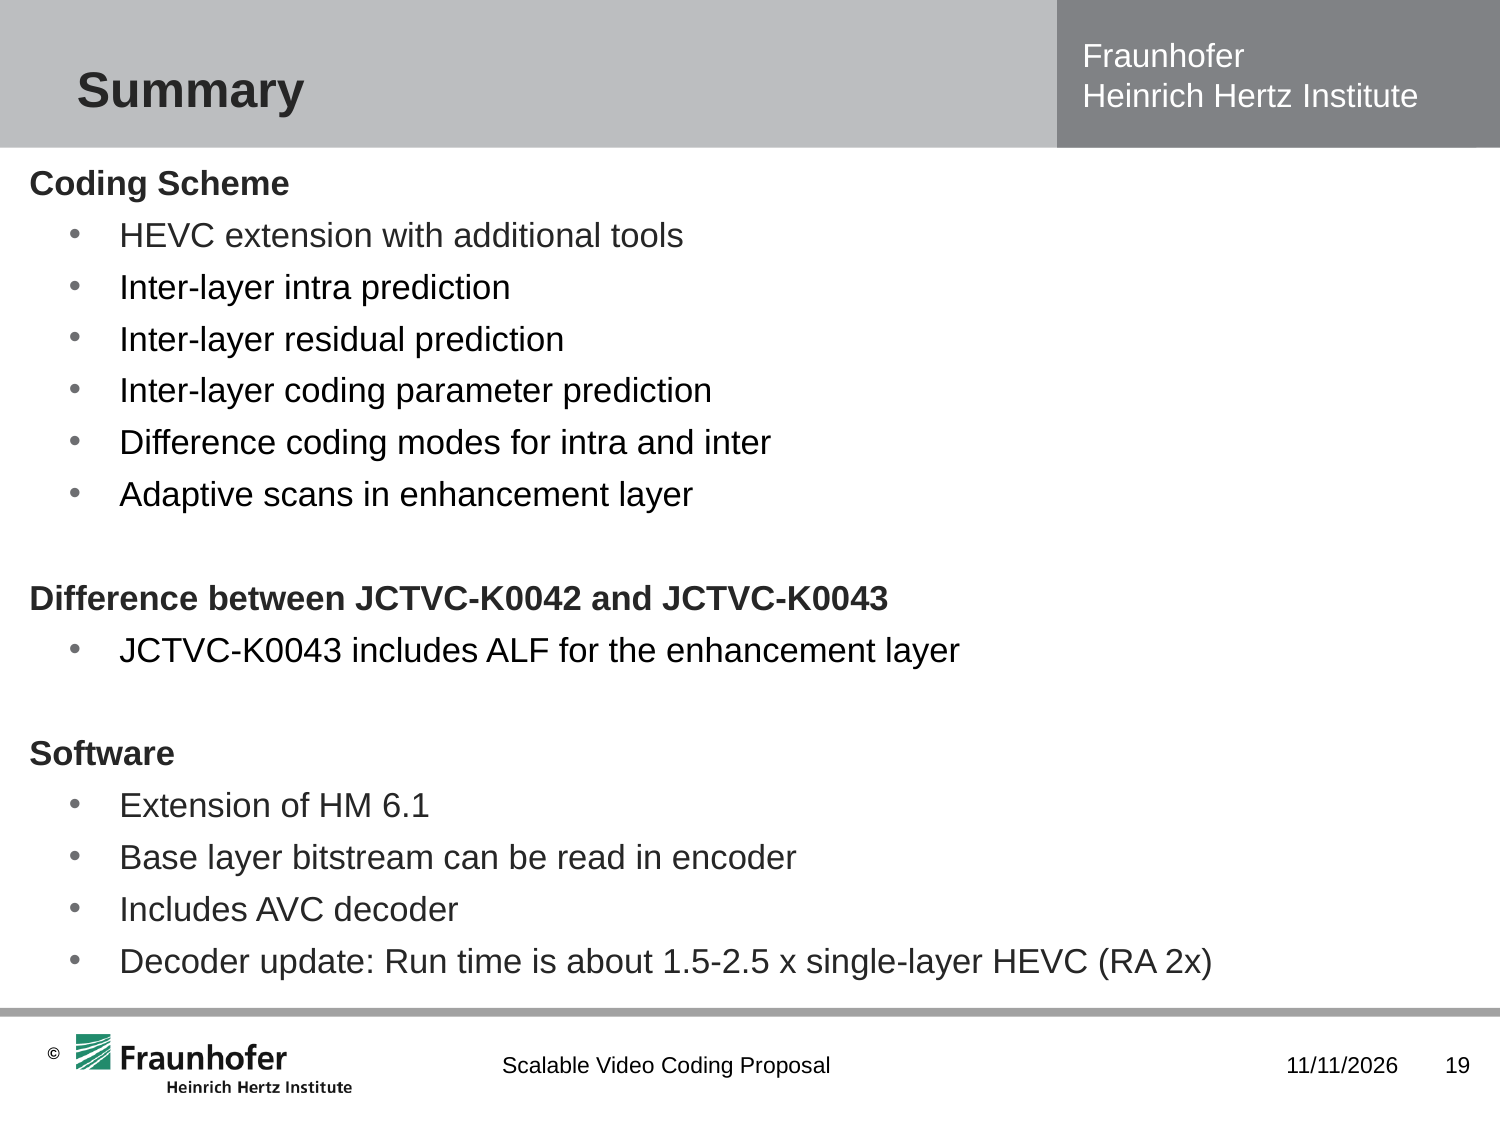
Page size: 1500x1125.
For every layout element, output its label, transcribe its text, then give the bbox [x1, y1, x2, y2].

picture [76, 1034, 352, 1093]
slide_number 19 [1394, 1034, 1471, 1094]
title Summary [76, 58, 1022, 118]
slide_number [1019, 1034, 1394, 1094]
list Coding Scheme HEVC extension with additional tools Inter-layer intra prediction Inter-layer residual prediction Inter-layer coding parameter prediction Difference coding modes for intra and inter Adaptive scans in enhancement layer Difference between JCTVC-K0042 and JCTVC-K0043 JCTVC-K0043 includes ALF for the enhancement layer Software Extension of HM 6.1 Base layer bitstream can be read in encoder Includes AVC decoder Decoder update: Run time is about 1.5-2.5 x single-layer HEVC (RA 2x) [29, 160, 1471, 988]
footer Scalable Video Coding Proposal [442, 1034, 1008, 1094]
